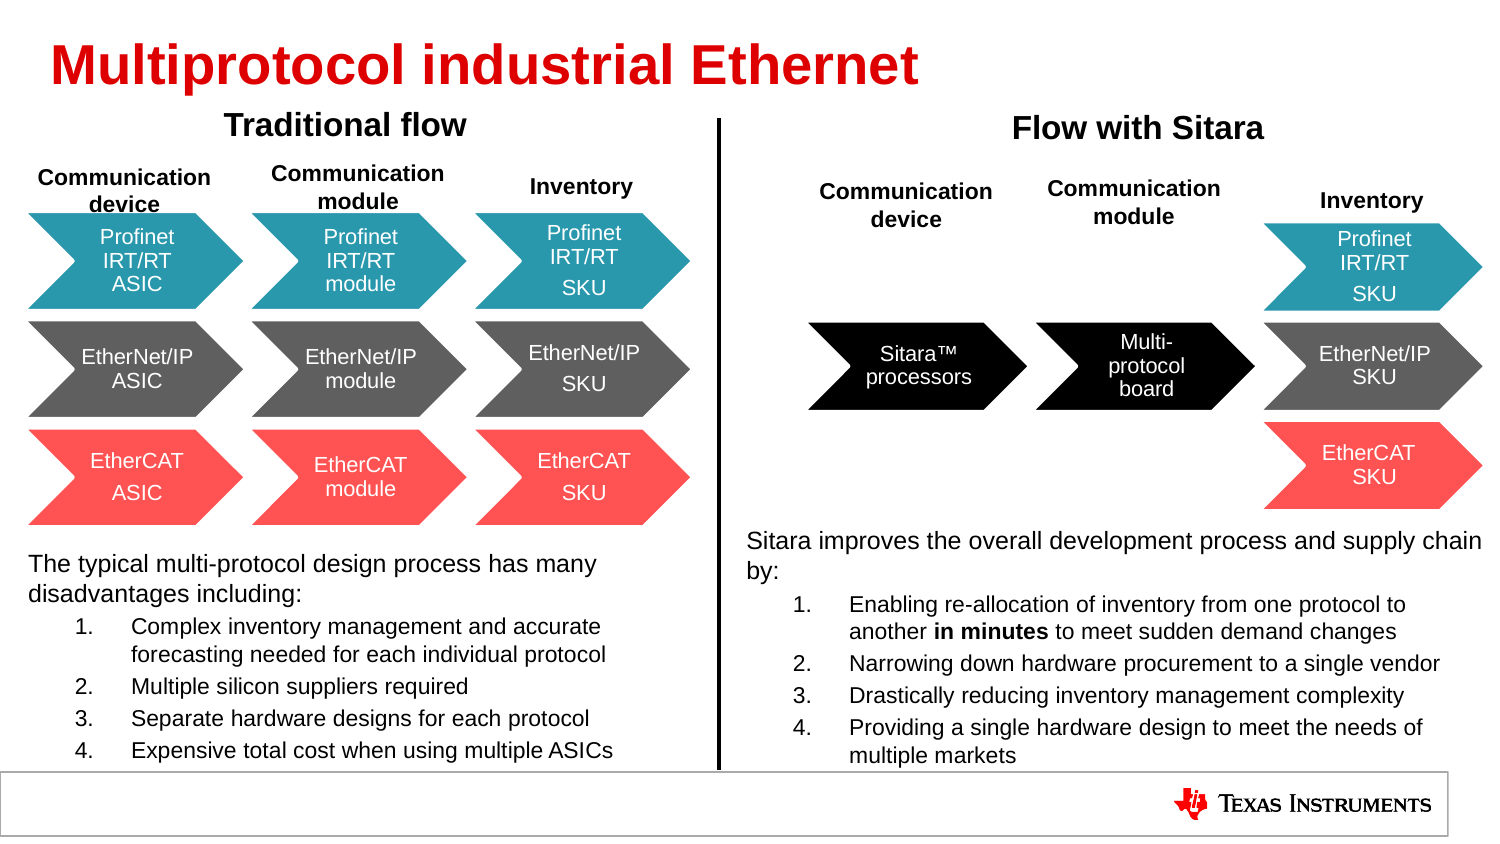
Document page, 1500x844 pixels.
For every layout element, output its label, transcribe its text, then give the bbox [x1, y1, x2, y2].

title Multiprotocol industrial Ethernet [37, 17, 1487, 119]
text_box The typical multi-protocol design process has many disadvantages including: Complex inventory management and accurate forecasting needed for each individual protocol Multiple silicon suppliers required Separate hardware designs for each protocol Expensive total cost when using multiple ASICs [15, 541, 720, 777]
text_box Traditional flow [208, 95, 483, 149]
text_box Flow with Sitara [997, 99, 1280, 154]
picture [1174, 788, 1431, 820]
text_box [22, 151, 694, 528]
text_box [802, 166, 1487, 512]
list Sitara improves the overall development process and supply chain by: Enabling re-allocation of inventory from one protocol to another in minutes to meet sudden demand changes Narrowing down hardware procurement to a single vendor Drastically reducing inventory management complexity Providing a single hardware design to meet the needs of multiple markets [733, 518, 1500, 770]
